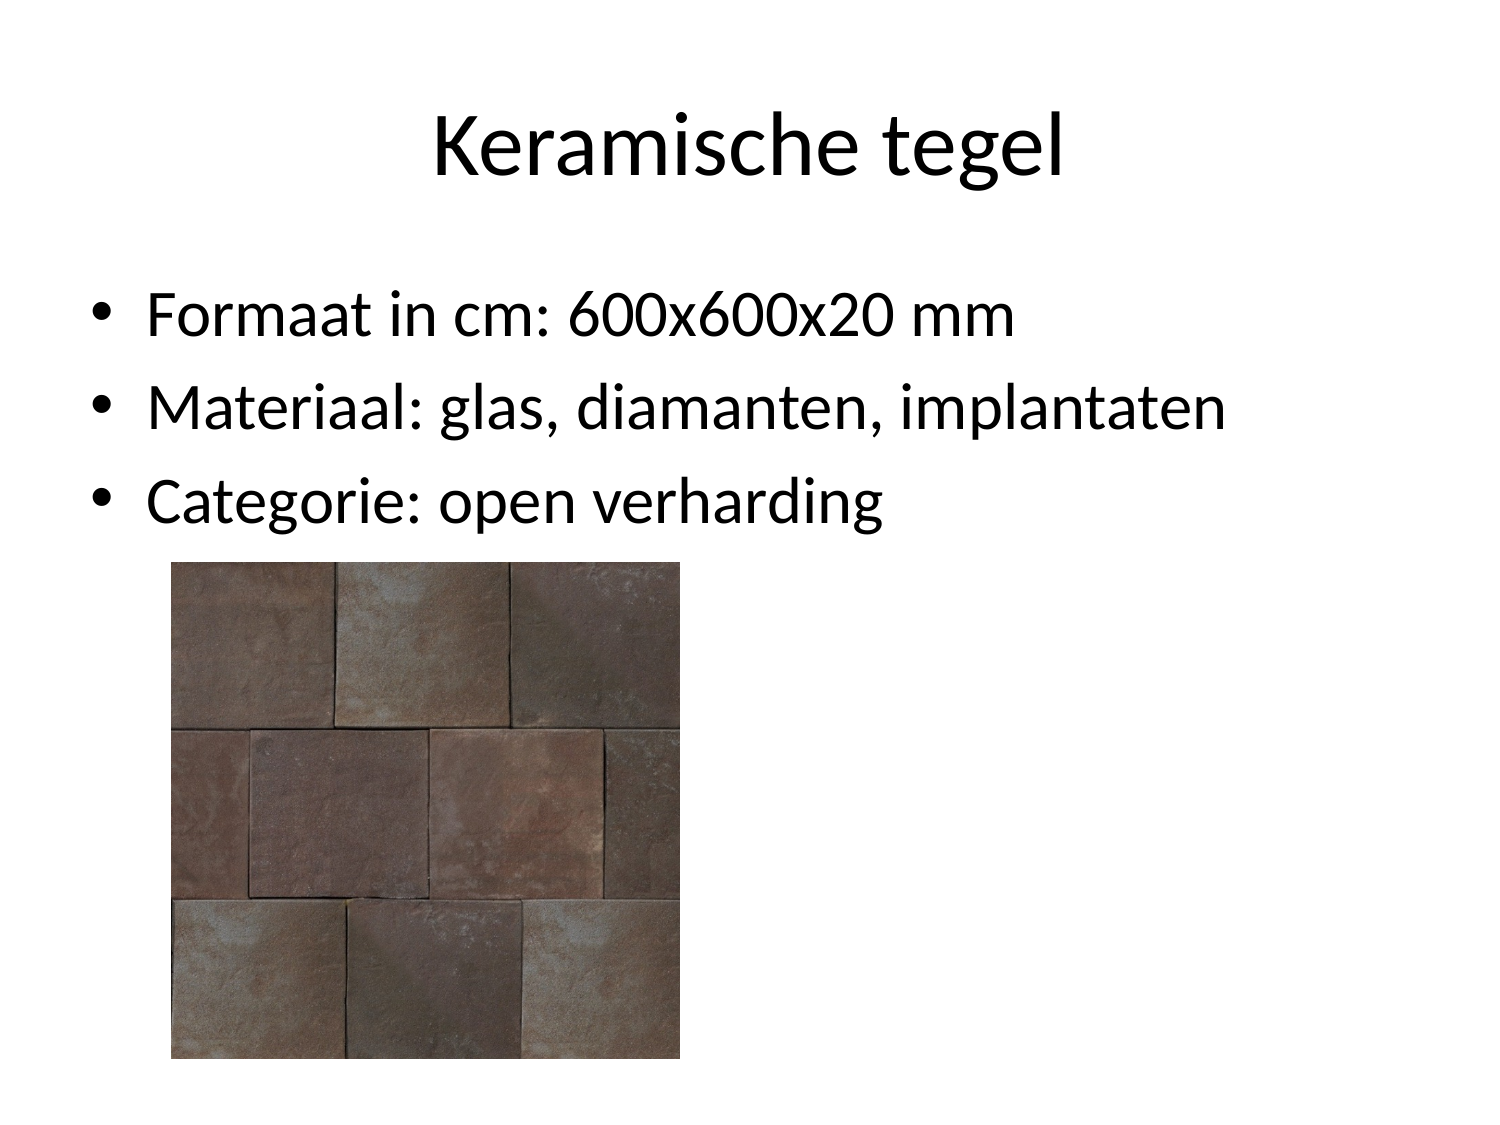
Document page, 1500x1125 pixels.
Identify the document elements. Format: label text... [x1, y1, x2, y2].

list Formaat in cm: 600x600x20 mm Materiaal: glas, diamanten, implantaten Categorie: open verharding [75, 262, 1425, 1005]
title Keramische tegel [75, 45, 1425, 233]
picture [170, 562, 680, 1059]
